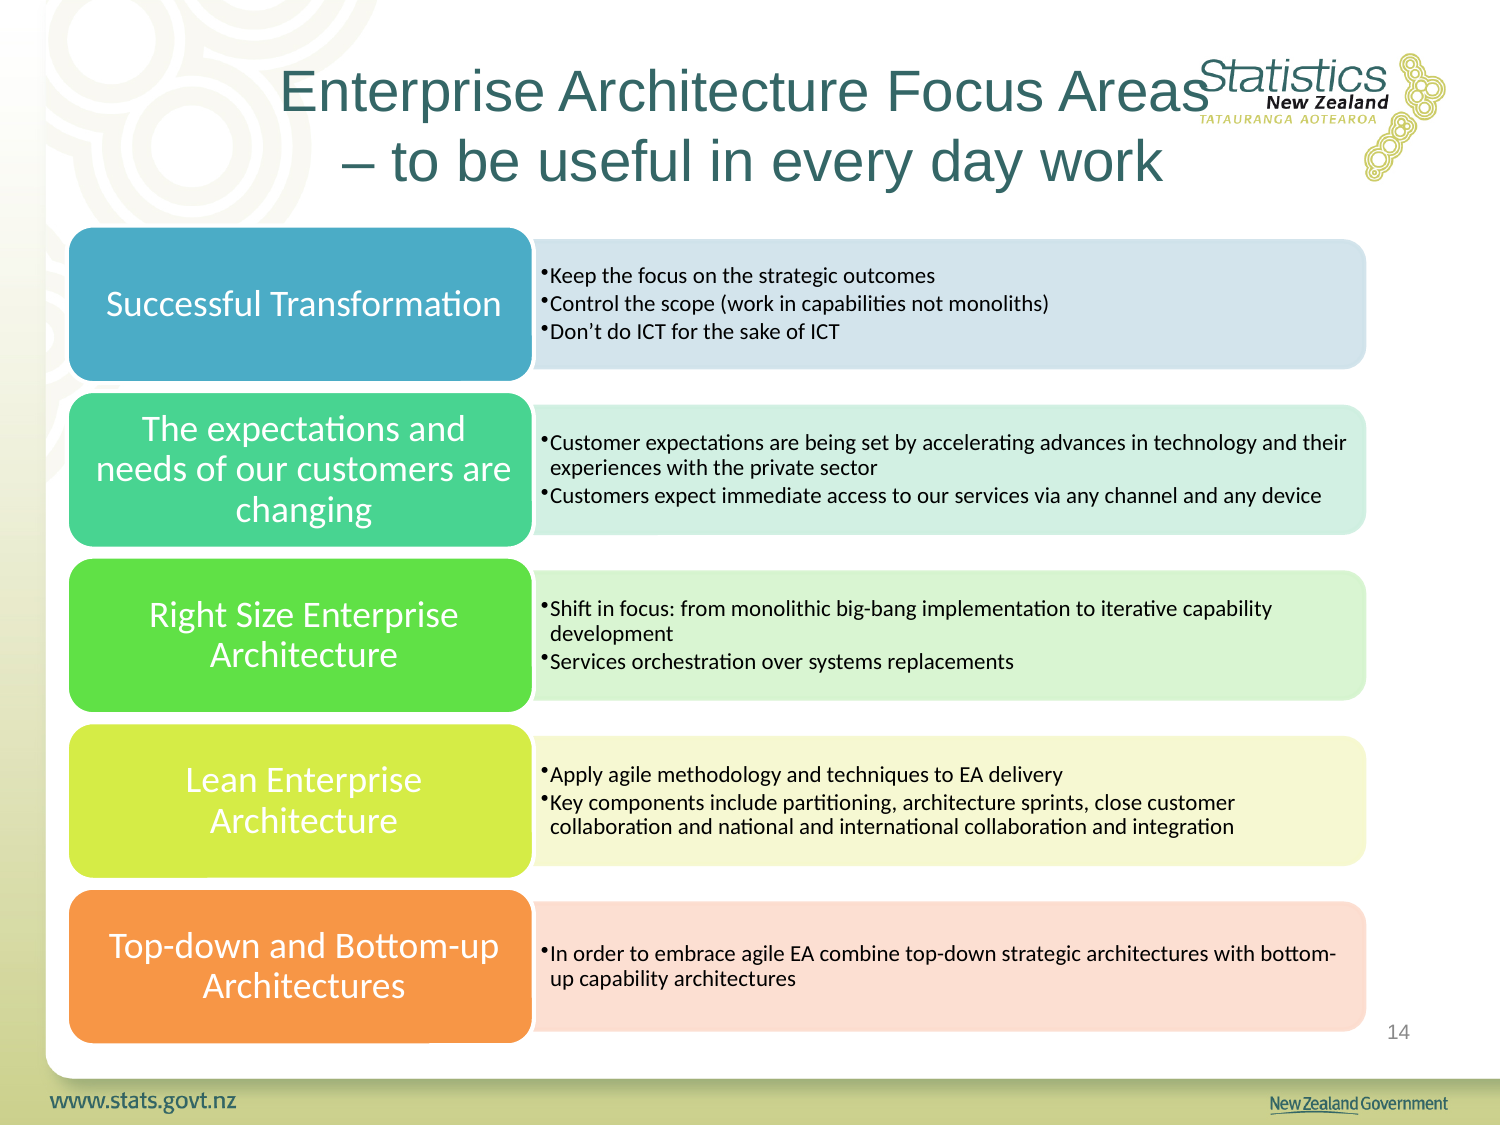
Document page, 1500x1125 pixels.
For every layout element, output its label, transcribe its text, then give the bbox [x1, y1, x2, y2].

title Enterprise Architecture Focus Areas – to be useful in every day work [70, 54, 1421, 192]
picture [0, 0, 1500, 1125]
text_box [66, 224, 1365, 1047]
slide_number 14 [1368, 1012, 1425, 1050]
